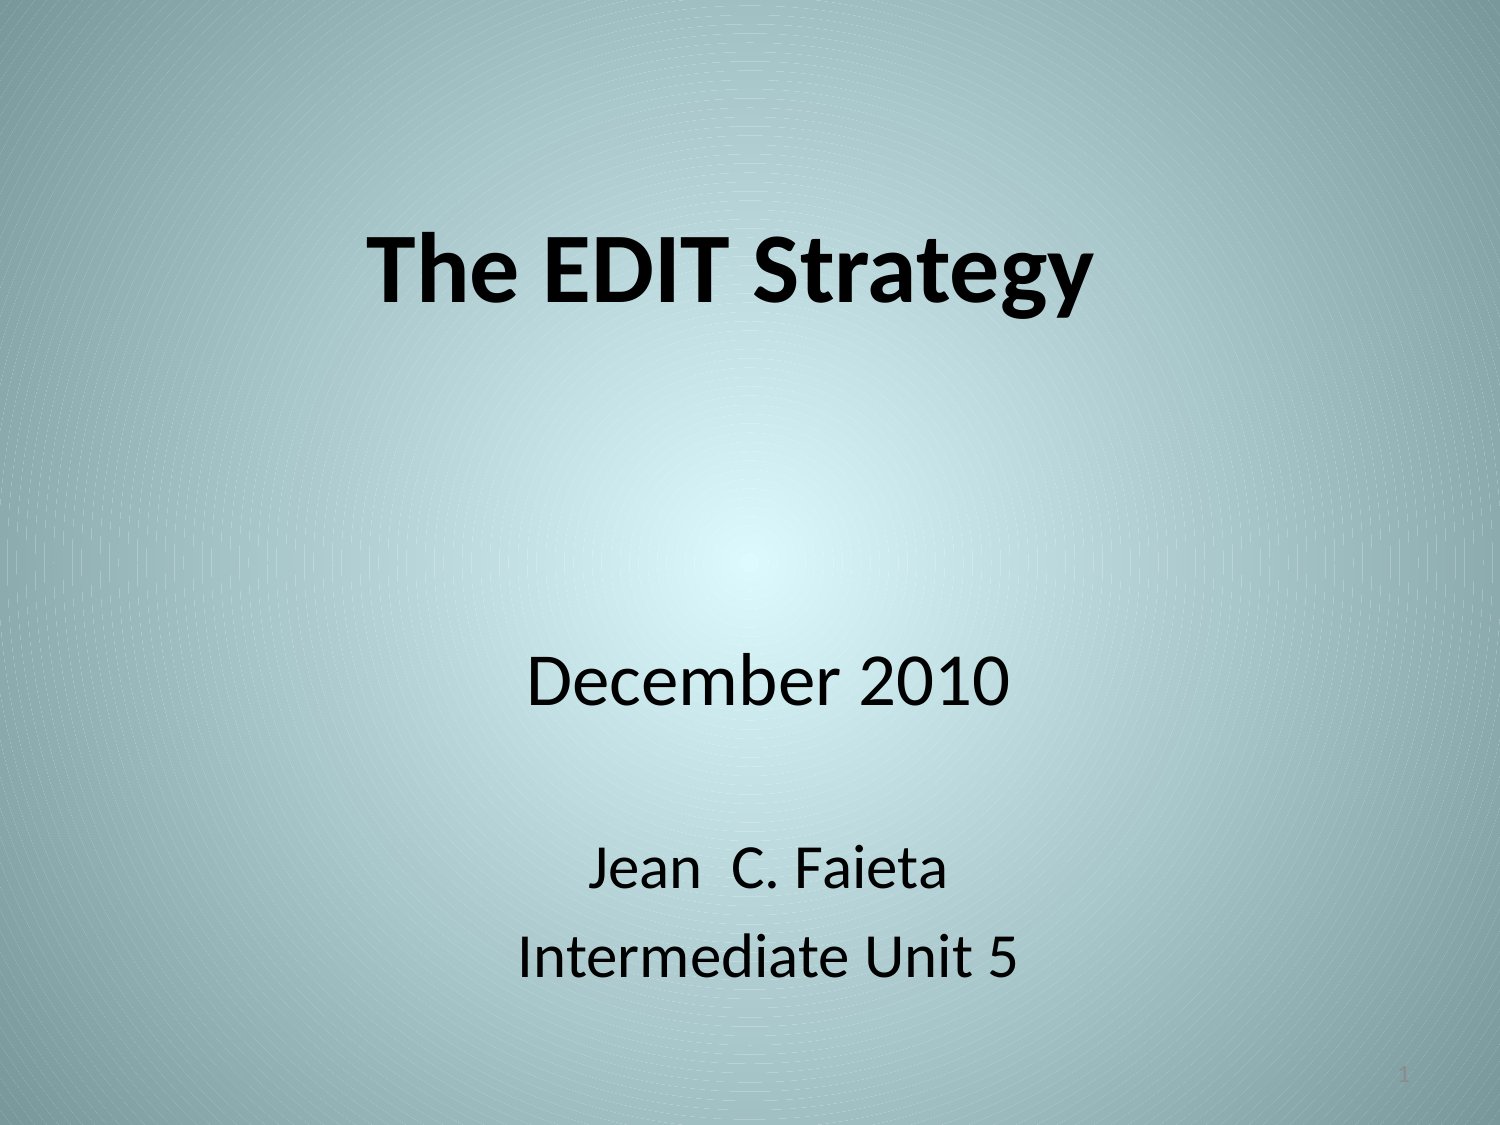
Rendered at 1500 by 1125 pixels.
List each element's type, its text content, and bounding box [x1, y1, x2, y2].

slide_number 1 [1074, 1042, 1425, 1103]
subtitle December 2010 Jean C. Faieta Intermediate Unit 5 [225, 412, 1313, 1103]
title The EDIT Strategy [112, 112, 1350, 413]
